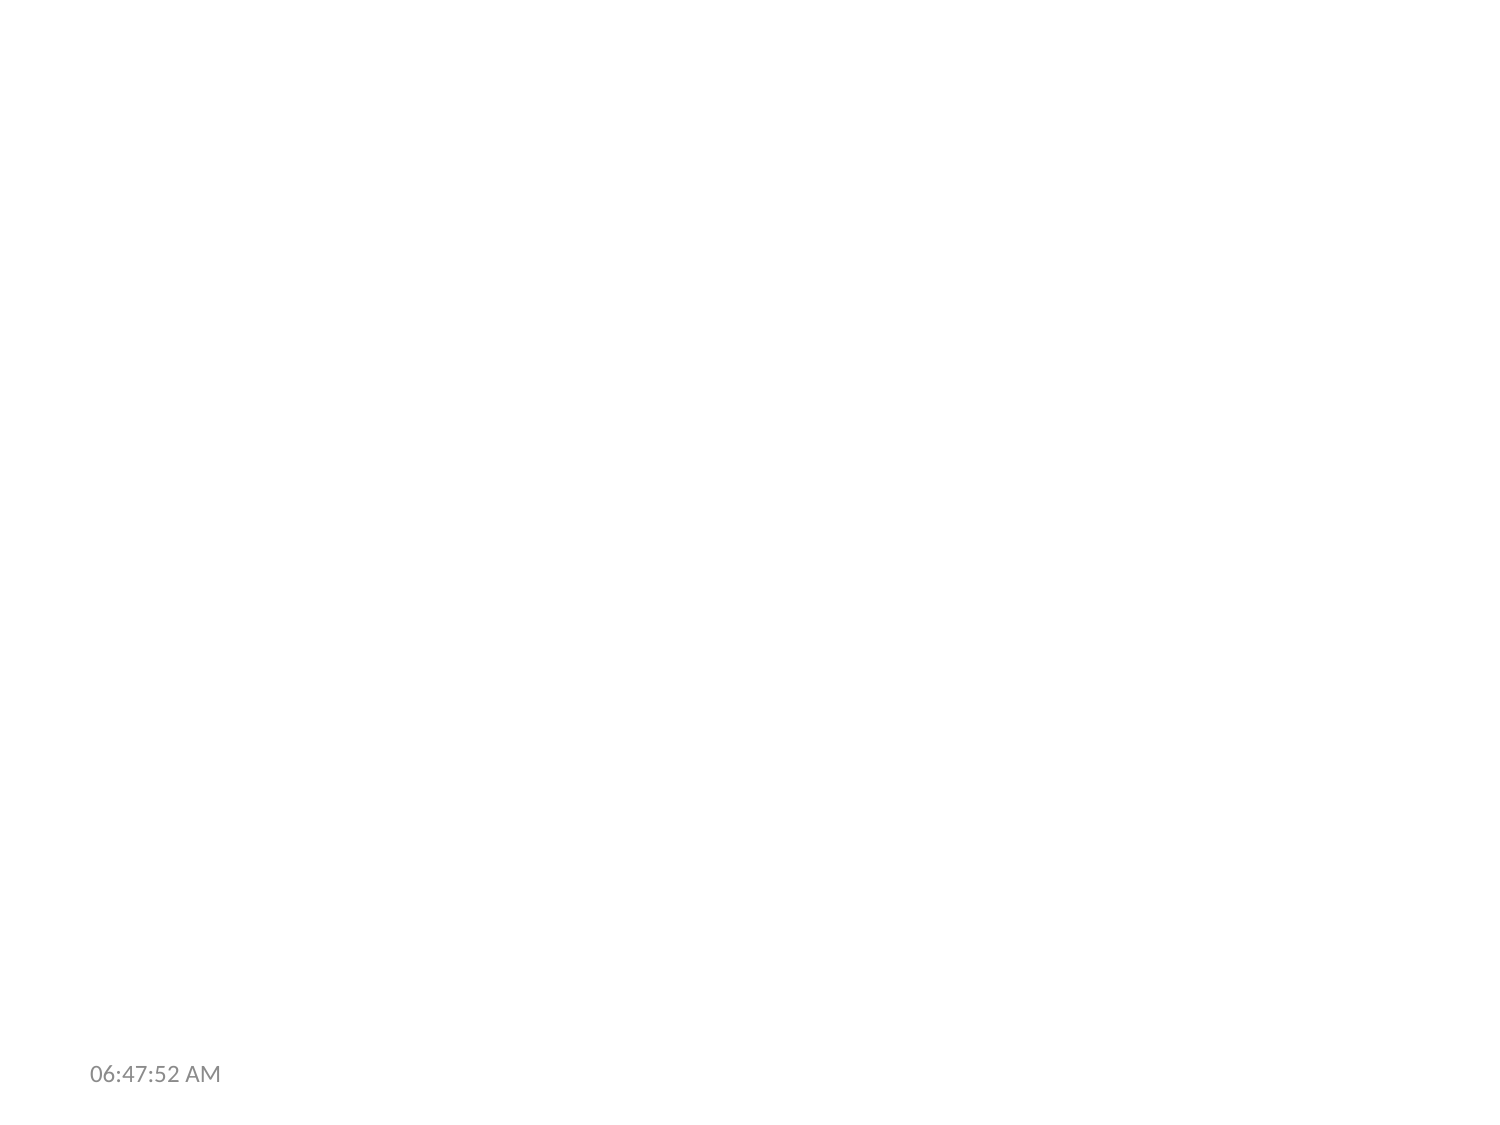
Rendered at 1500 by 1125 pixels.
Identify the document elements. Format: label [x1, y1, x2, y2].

slide_number [75, 1042, 425, 1103]
